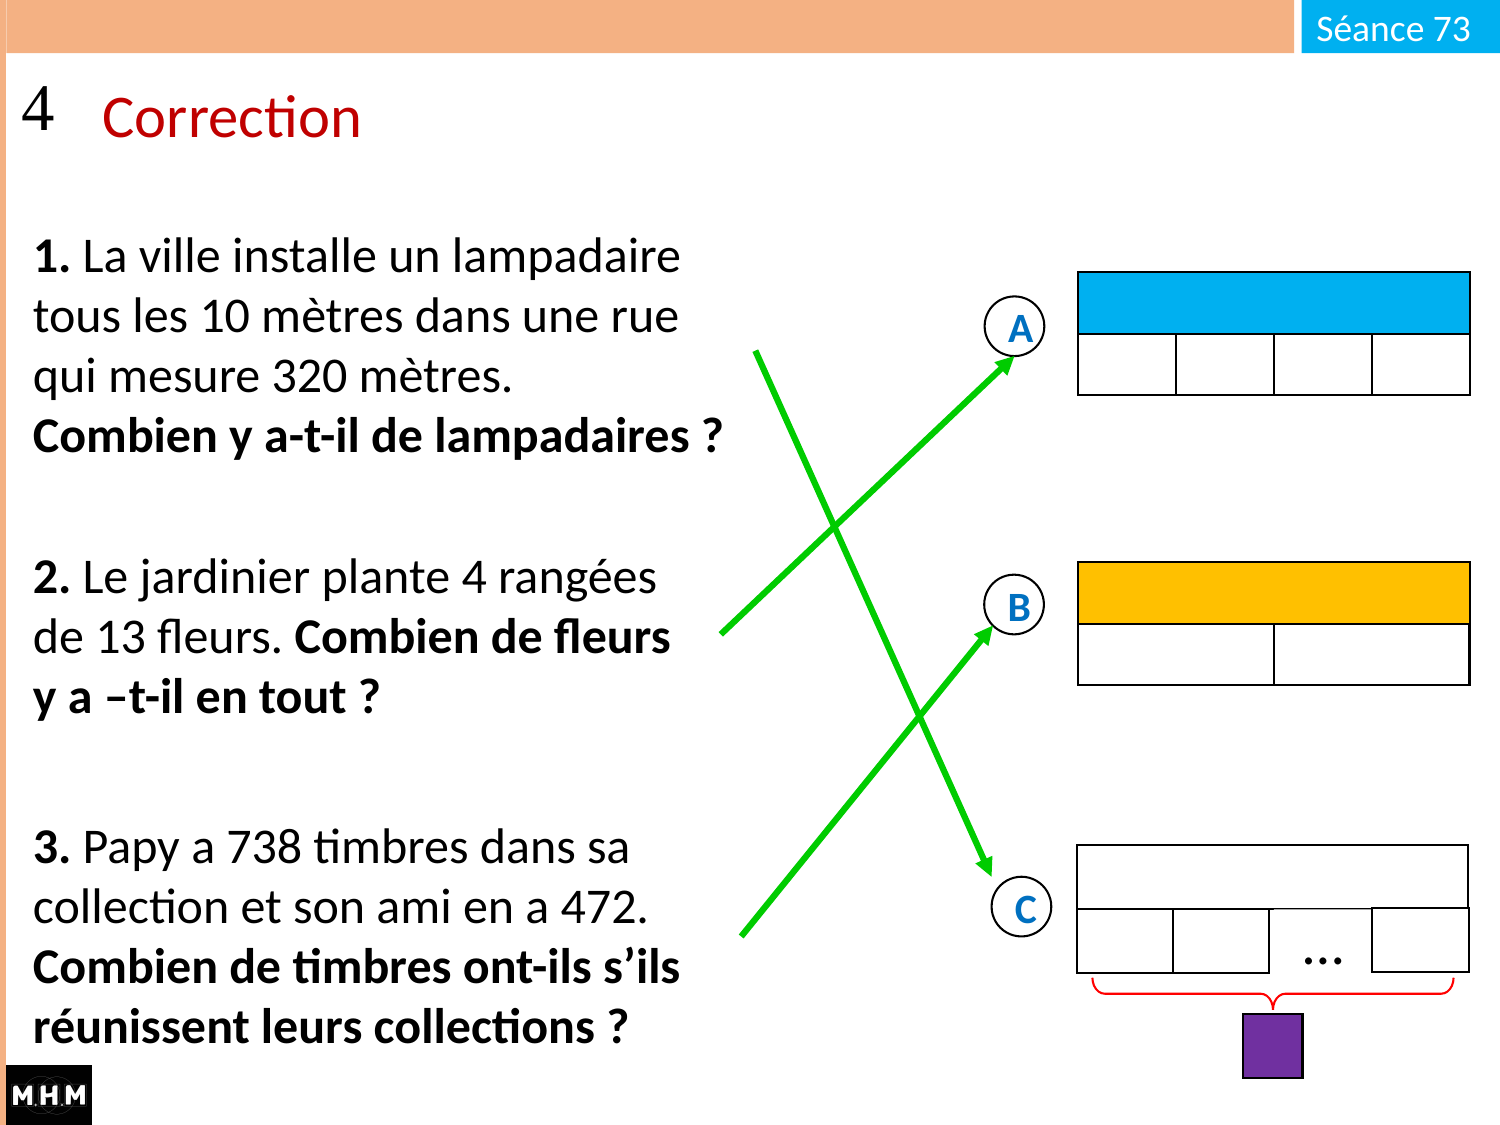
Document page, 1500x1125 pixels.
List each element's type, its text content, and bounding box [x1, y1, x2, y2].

text_box 3. Papy a 738 timbres dans sa collection et son ami en a 472. Combien de timbres ont-ils s’ils réunissent leurs collections ? [18, 805, 728, 1061]
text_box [1077, 562, 1470, 686]
text_box 1. La ville installe un lampadaire tous les 10 mètres dans une rue qui mesure 320 mètres. Combien y a-t-il de lampadaires ? [18, 214, 742, 470]
text_box 2. Le jardinier plante 4 rangées de 13 fleurs. Combien de fleurs y a –t-il en tout ? [18, 535, 690, 731]
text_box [1076, 844, 1469, 1079]
picture [6, 1065, 92, 1125]
text_box B [1009, 573, 1045, 636]
title Correction [87, 32, 1382, 158]
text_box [1077, 272, 1470, 396]
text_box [741, 625, 993, 937]
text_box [720, 356, 1015, 635]
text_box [755, 350, 992, 356]
text_box C [993, 875, 1053, 938]
text_box A [983, 295, 1046, 358]
